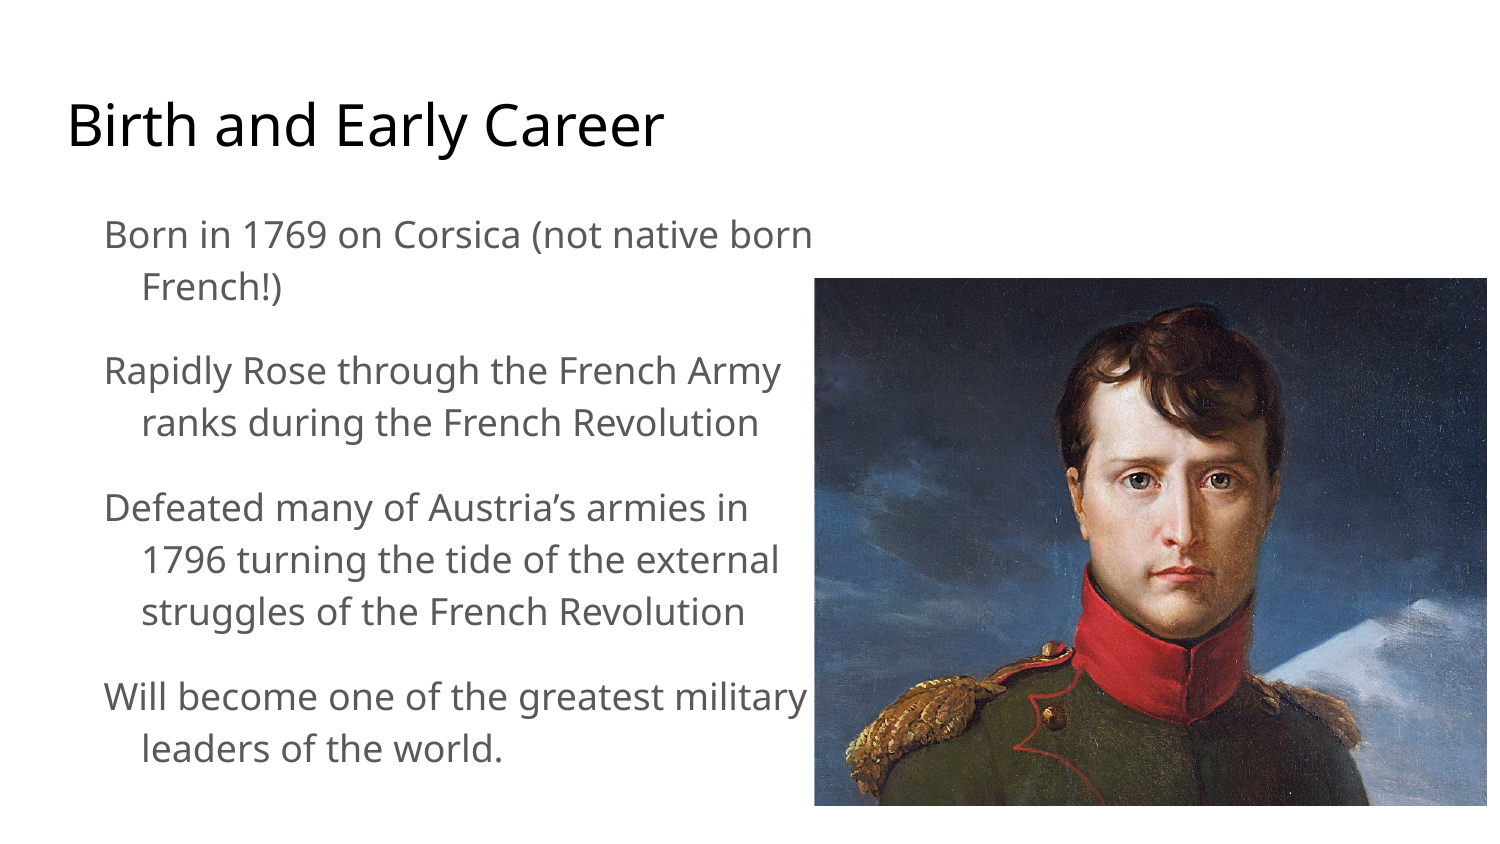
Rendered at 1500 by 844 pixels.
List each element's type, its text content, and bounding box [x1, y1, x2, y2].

picture [813, 244, 1487, 806]
list Born in 1769 on Corsica (not native born French!) Rapidly Rose through the French Army ranks during the French Revolution Defeated many of Austria’s armies in 1796 turning the tide of the external struggles of the French Revolution Will become one of the greatest military leaders of the world. [51, 189, 837, 750]
title Birth and Early Career [51, 72, 1449, 167]
